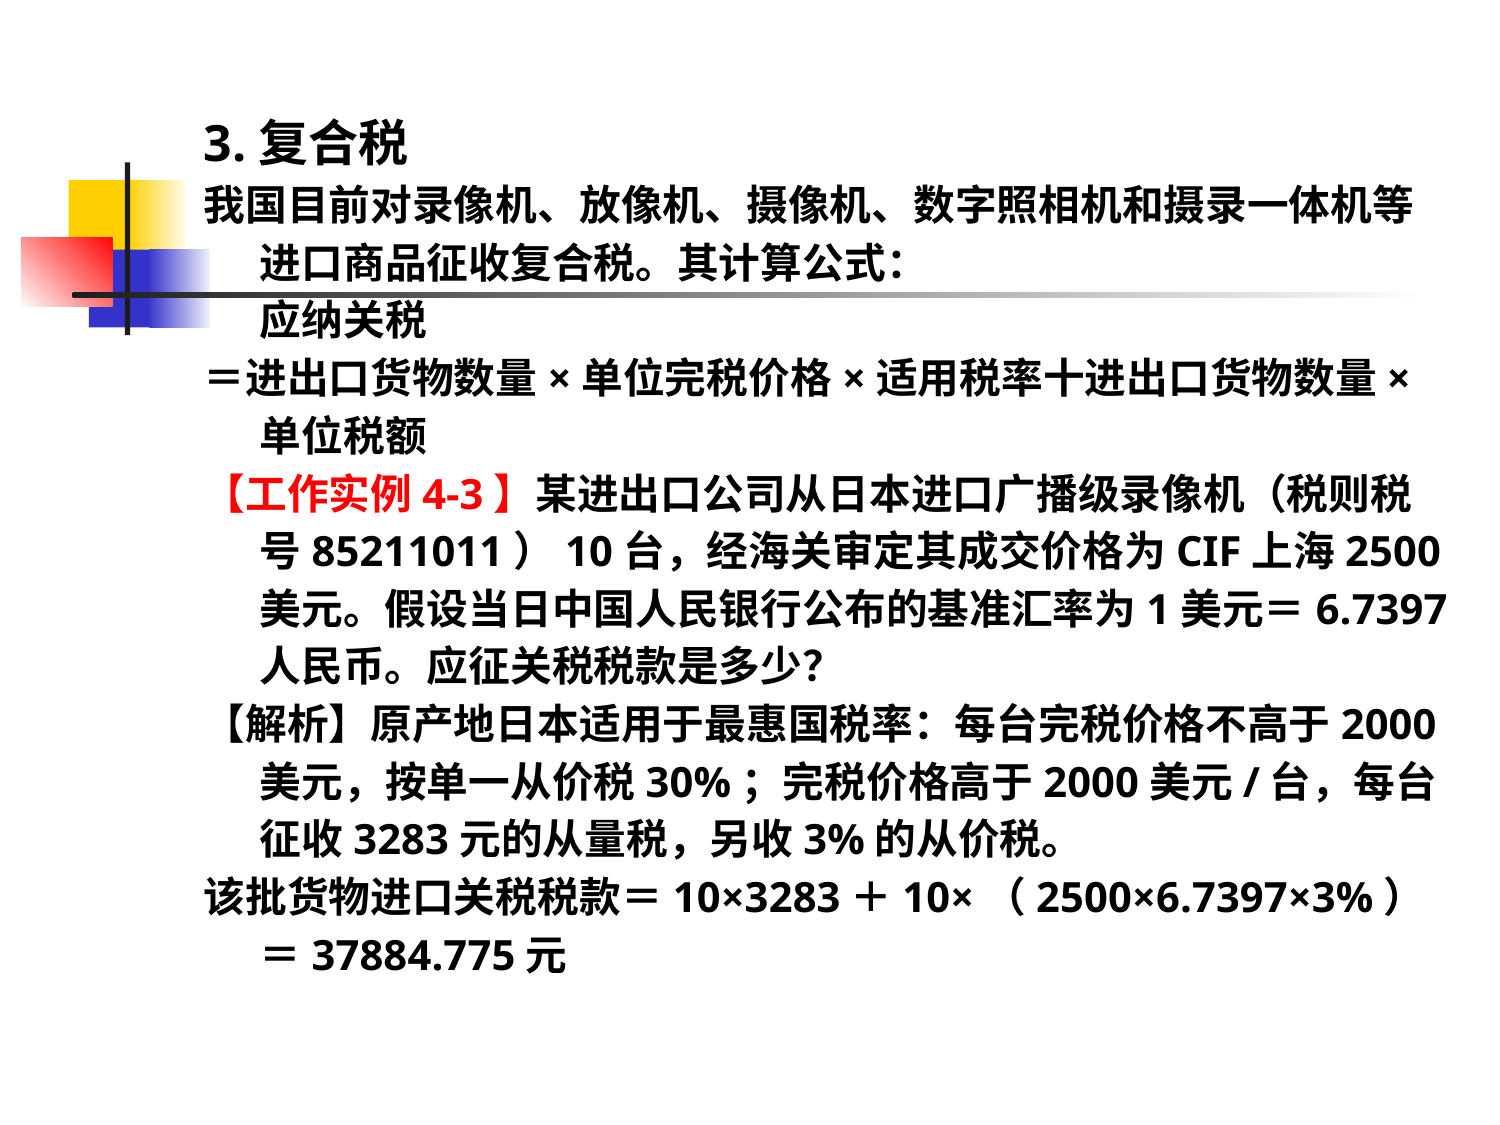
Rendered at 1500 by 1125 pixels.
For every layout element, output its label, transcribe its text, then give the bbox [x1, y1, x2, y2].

list 3.复合税 我国目前对录像机、放像机、摄像机、数字照相机和摄录一体机等进口商品征收复合税。其计算公式： 应纳关税 ＝进出口货物数量×单位完税价格×适用税率十进出口货物数量×单位税额 【工作实例4-3】某进出口公司从日本进口广播级录像机（税则税号85211011）10台，经海关审定其成交价格为CIF上海2500美元。假设当日中国人民银行公布的基准汇率为1美元＝6.7397人民币。应征关税税款是多少？ 【解析】原产地日本适用于最惠国税率：每台完税价格不高于2000美元，按单一从价税30%；完税价格高于2000美元/台，每台征收3283元的从量税，另收3%的从价税。 该批货物进口关税税款＝10×3283＋10×（2500×6.7397×3%）＝37884.775元 [188, 94, 1465, 1042]
